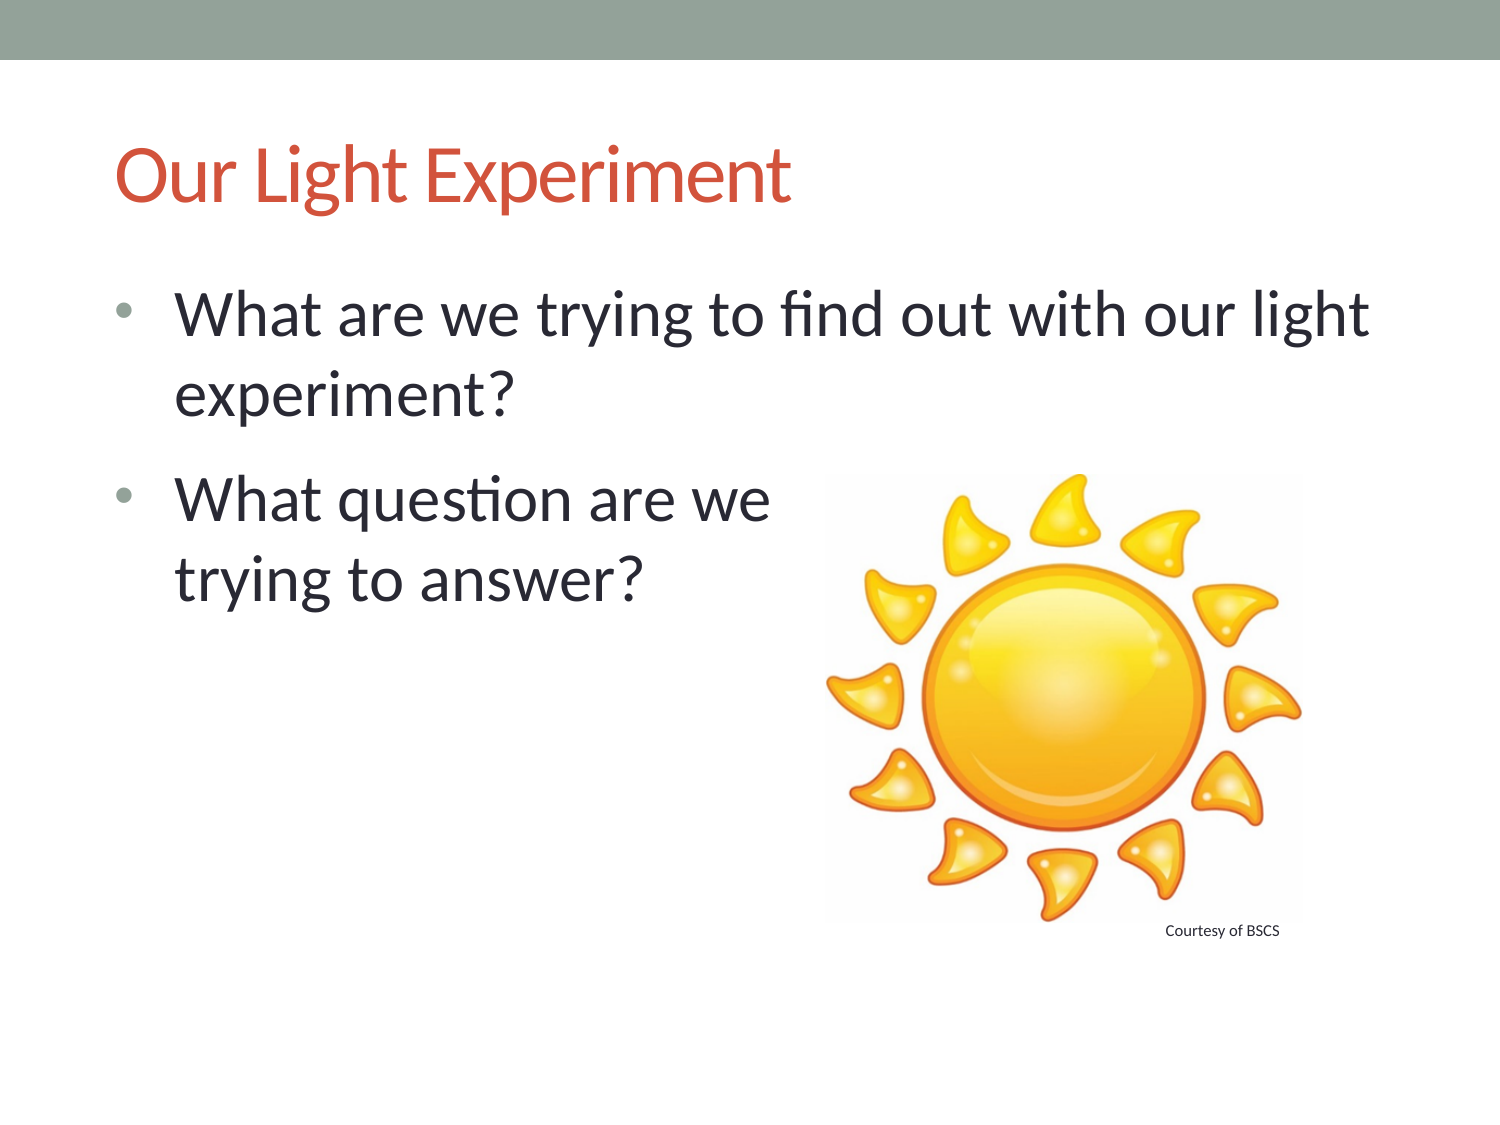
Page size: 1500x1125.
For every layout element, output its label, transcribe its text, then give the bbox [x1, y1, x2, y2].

picture [824, 474, 1304, 923]
text_box Courtesy of BSCS [1150, 930, 1296, 948]
list What are we trying to find out with our light experiment? What question are we trying to answer? [99, 262, 1413, 1048]
title Our Light Experiment [99, 87, 1438, 250]
